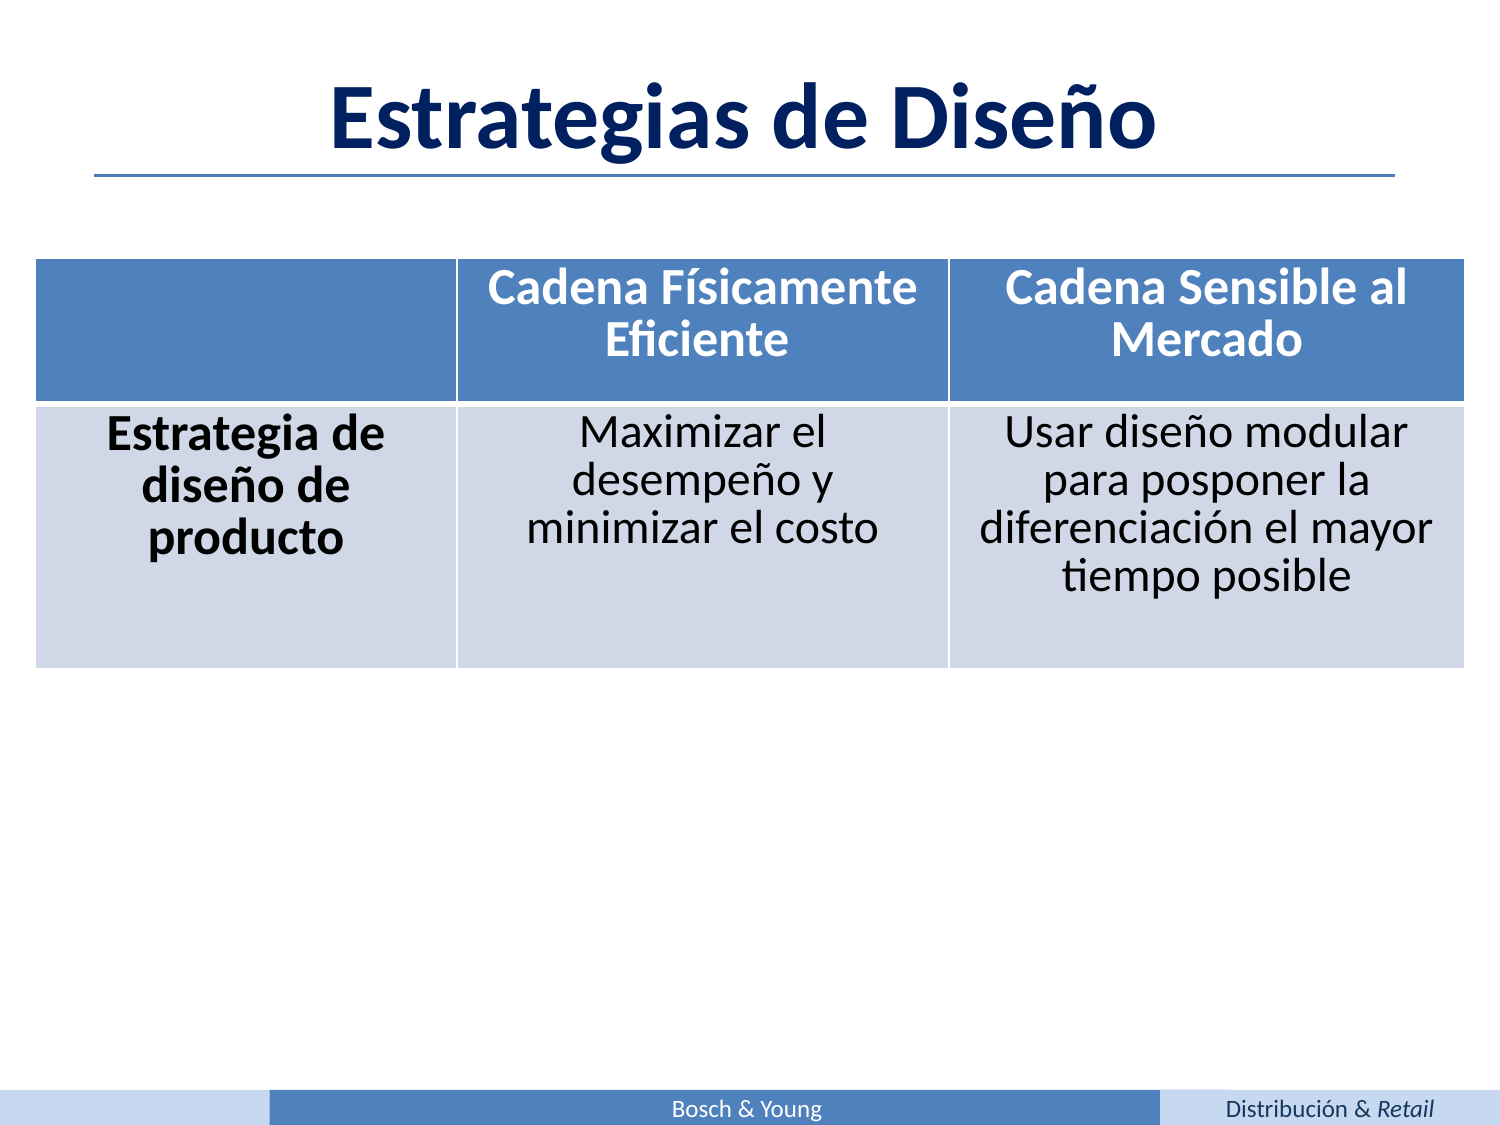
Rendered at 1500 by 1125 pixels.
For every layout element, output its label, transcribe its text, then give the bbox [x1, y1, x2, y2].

table_header [36, 259, 456, 401]
table_header Cadena Sensible al Mercado [950, 259, 1464, 401]
table_cell Maximizar el desempeño y minimizar el costo [458, 407, 948, 668]
table_cell Estrategia de diseño de producto [36, 407, 456, 668]
text_box Estrategias de Diseño [58, 46, 1430, 175]
text_box Bosch & Young [272, 1088, 1158, 1125]
text_box [0, 1088, 272, 1125]
text_box Distribución & Retail [1158, 1088, 1500, 1125]
table_cell Usar diseño modular para posponer la diferenciación el mayor tiempo posible [950, 407, 1464, 668]
table_header Cadena Físicamente Eficiente [458, 259, 948, 401]
